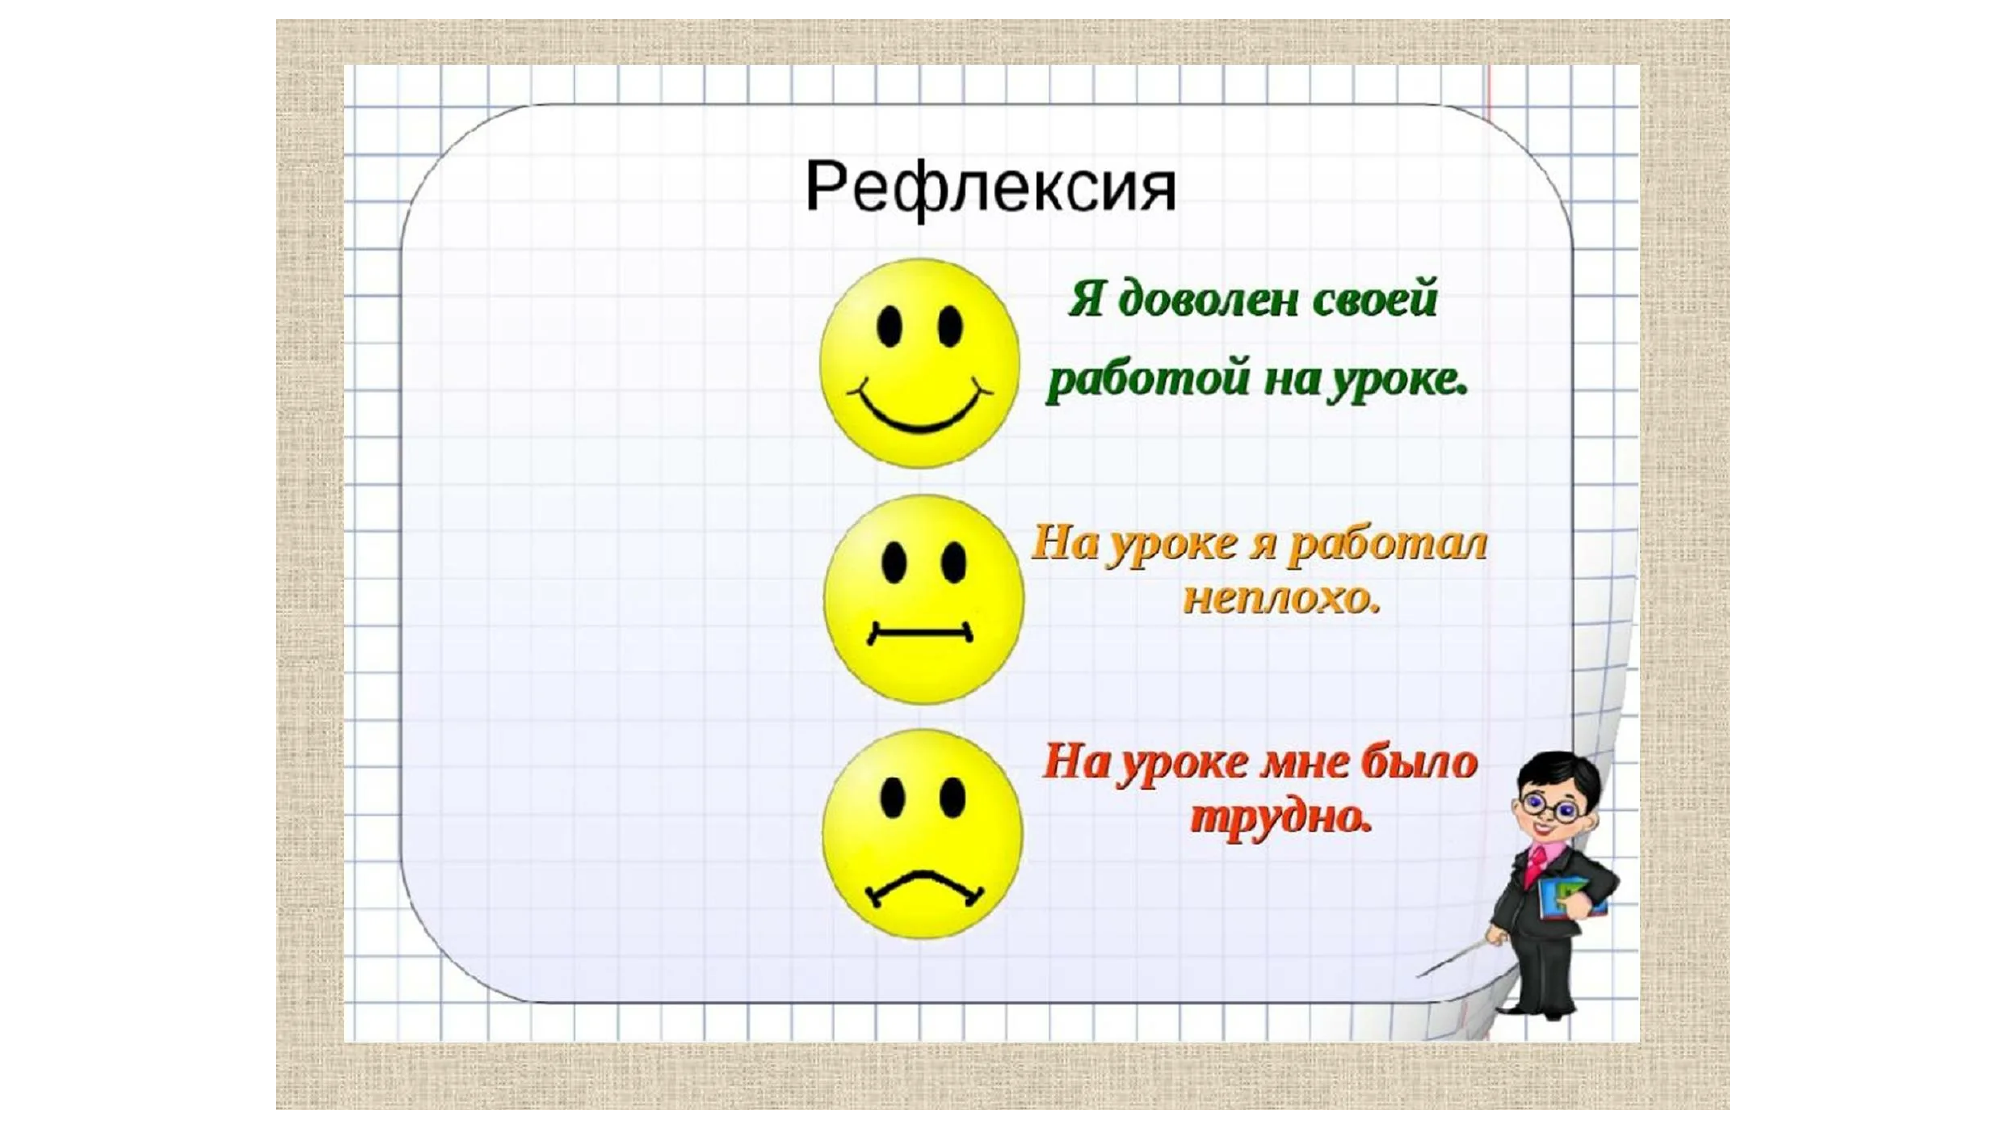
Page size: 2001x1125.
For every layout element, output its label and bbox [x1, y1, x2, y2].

picture [276, 19, 1730, 1110]
